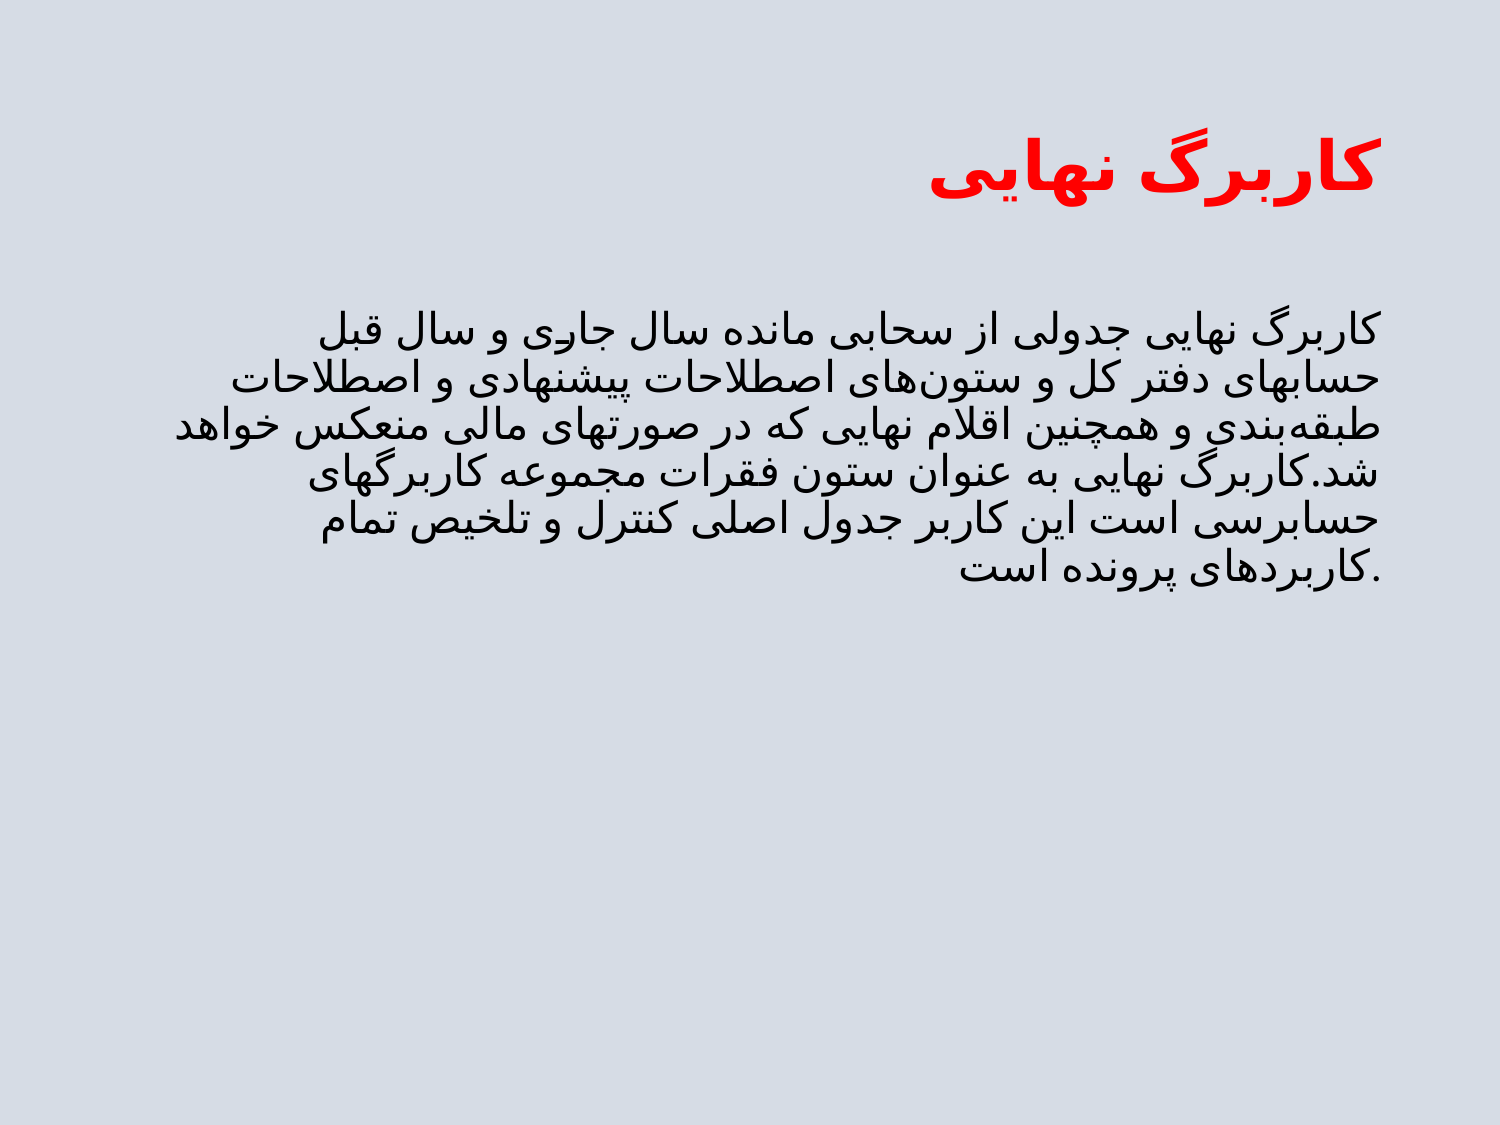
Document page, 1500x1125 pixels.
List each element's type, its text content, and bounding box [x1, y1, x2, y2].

list کاربرگ نهایی جدولی از سحابی مانده سال جاری و سال قبل حسابهای دفتر کل و ستون‌های اصطلاحات پیشنهادی و اصطلاحات طبقه‌بندی و همچنین اقلام نهایی که در صورتهای مالی منعکس خواهد شد.کاربرگ نهایی به عنوان ستون فقرات مجموعه کاربرگهای حسابرسی است این کاربر جدول اصلی کنترل و تلخیص تمام کاربردهای پرونده است. [103, 299, 1397, 1014]
title کاربرگ نهایی [103, 59, 1397, 278]
